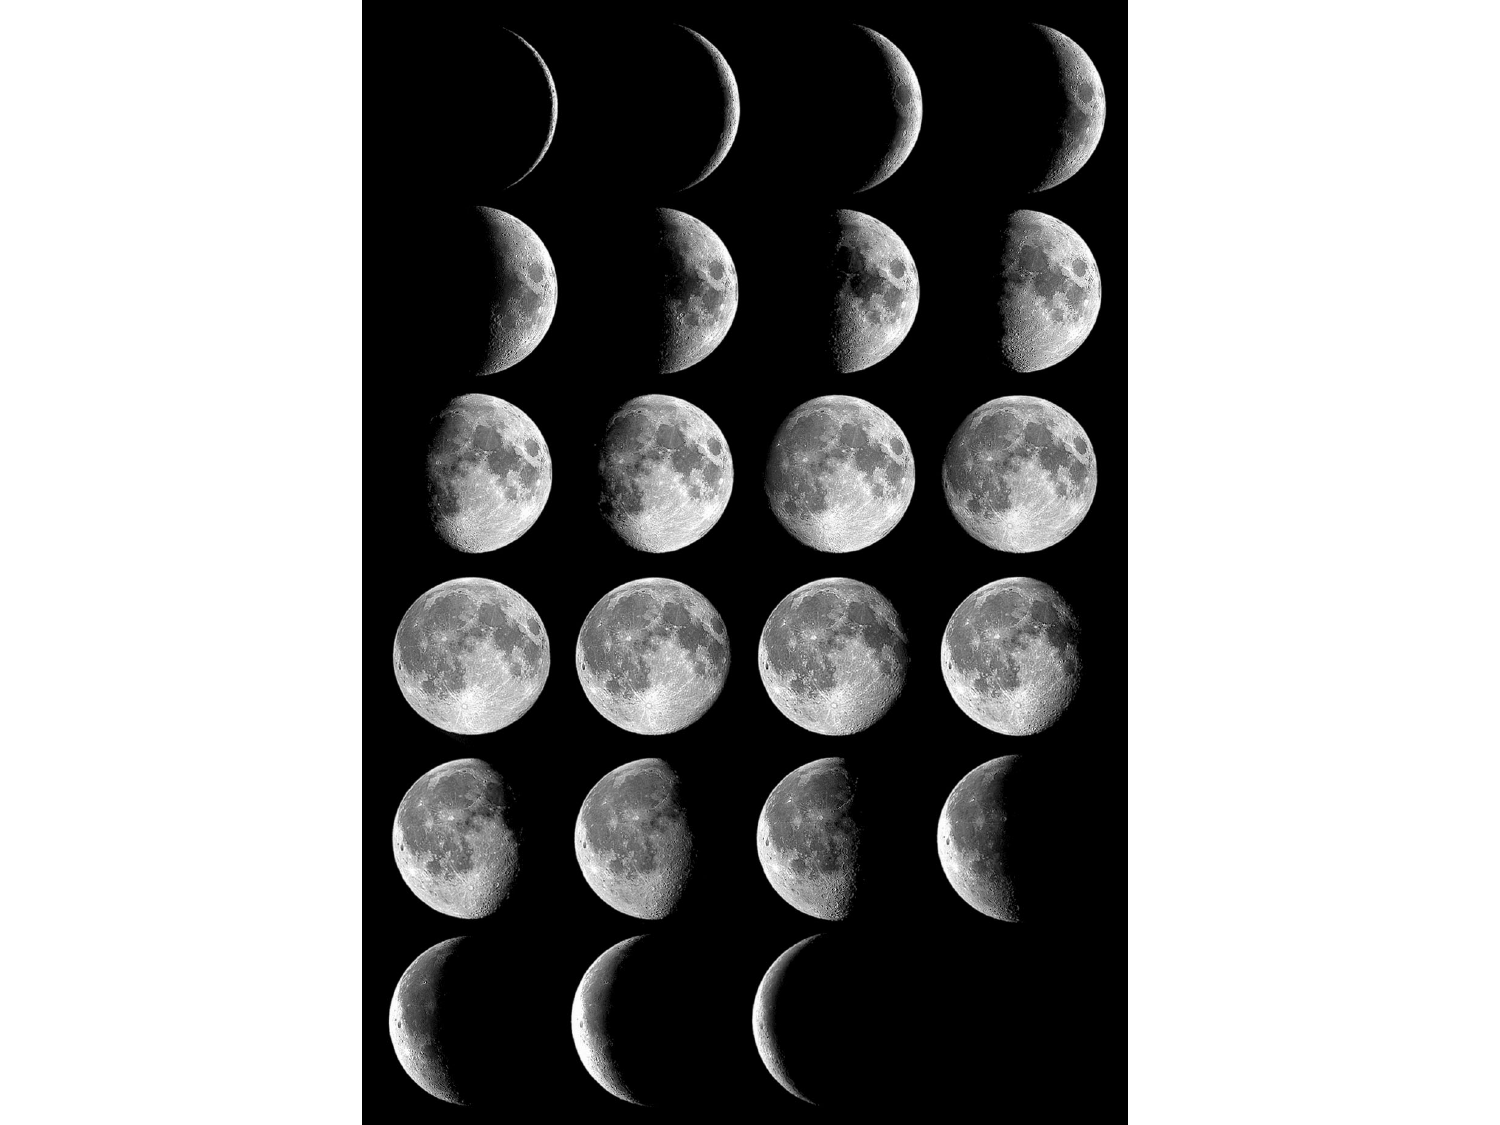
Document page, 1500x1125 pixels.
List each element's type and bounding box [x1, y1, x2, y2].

picture [362, 0, 1128, 1125]
